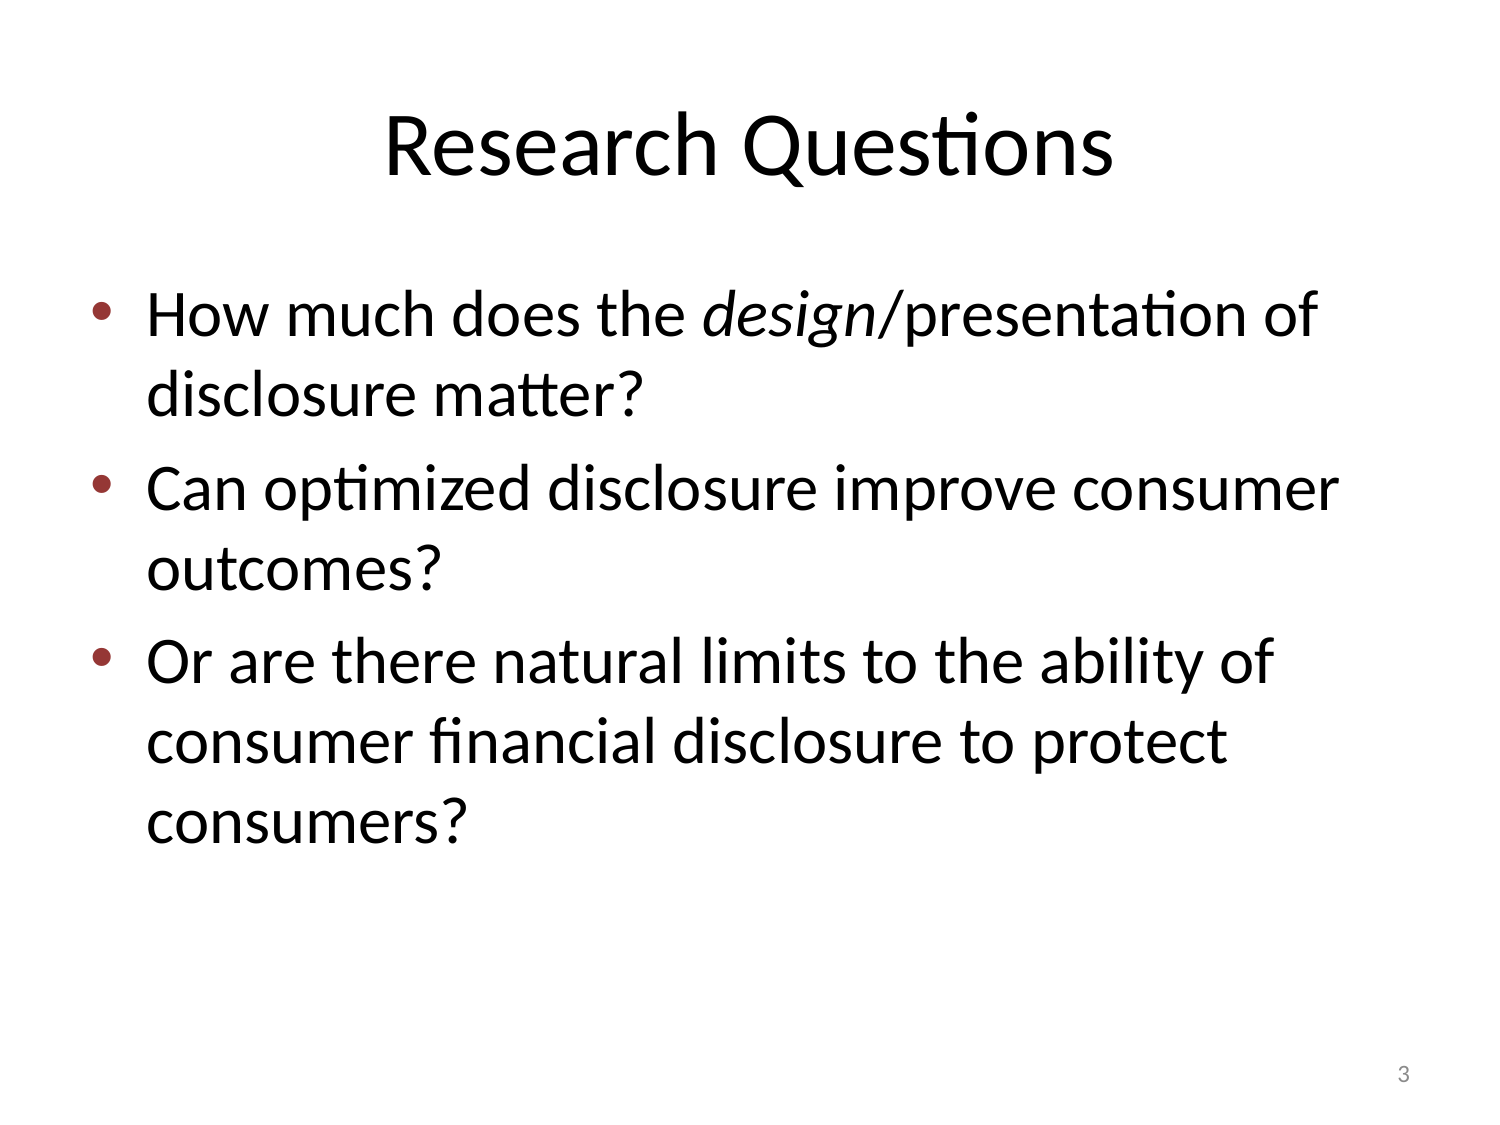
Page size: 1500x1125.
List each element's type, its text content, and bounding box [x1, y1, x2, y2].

list How much does the design/presentation of disclosure matter? Can optimized disclosure improve consumer outcomes? Or are there natural limits to the ability of consumer financial disclosure to protect consumers? [75, 262, 1425, 1005]
title Research Questions [75, 45, 1425, 233]
slide_number 3 [1074, 1042, 1425, 1103]
